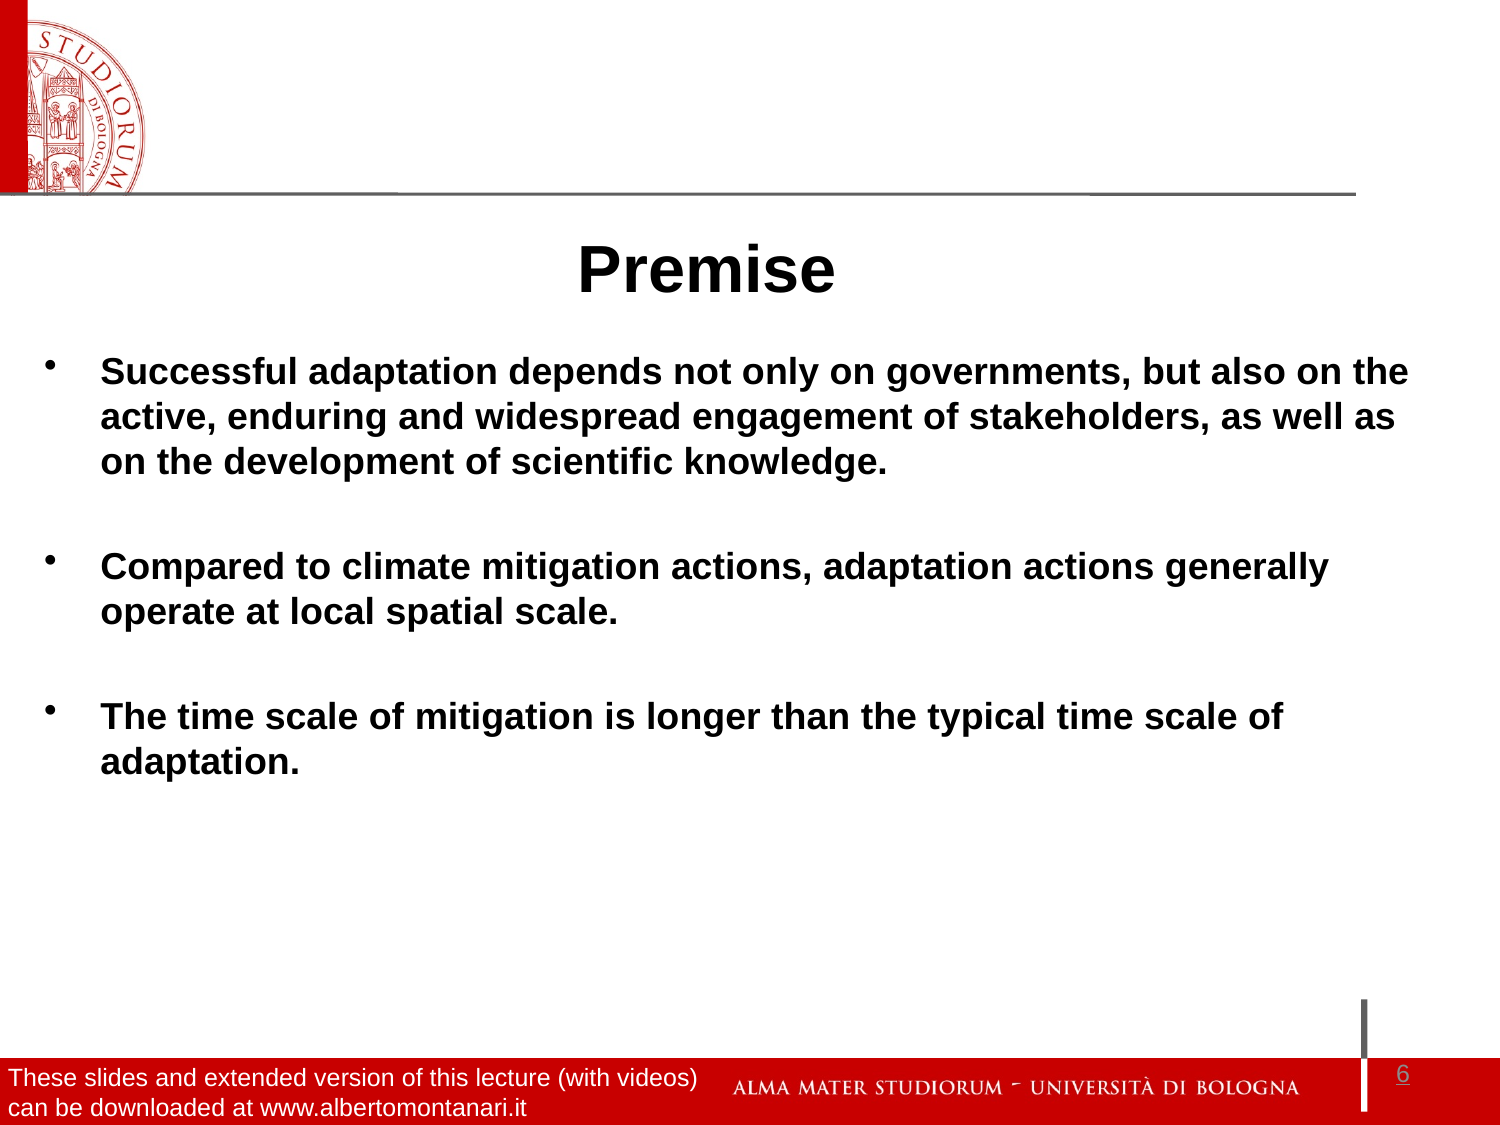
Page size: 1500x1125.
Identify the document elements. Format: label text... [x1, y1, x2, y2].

picture [28, 16, 151, 192]
text_box Premise [140, 218, 1275, 314]
slide_number 6 [1074, 1042, 1425, 1103]
picture [0, 1058, 1500, 1125]
list Successful adaptation depends not only on governments, but also on the active, enduring and widespread engagement of stakeholders, as well as on the development of scientific knowledge. Compared to climate mitigation actions, adaptation actions generally operate at local spatial scale. The time scale of mitigation is longer than the typical time scale of adaptation. [29, 339, 1447, 993]
